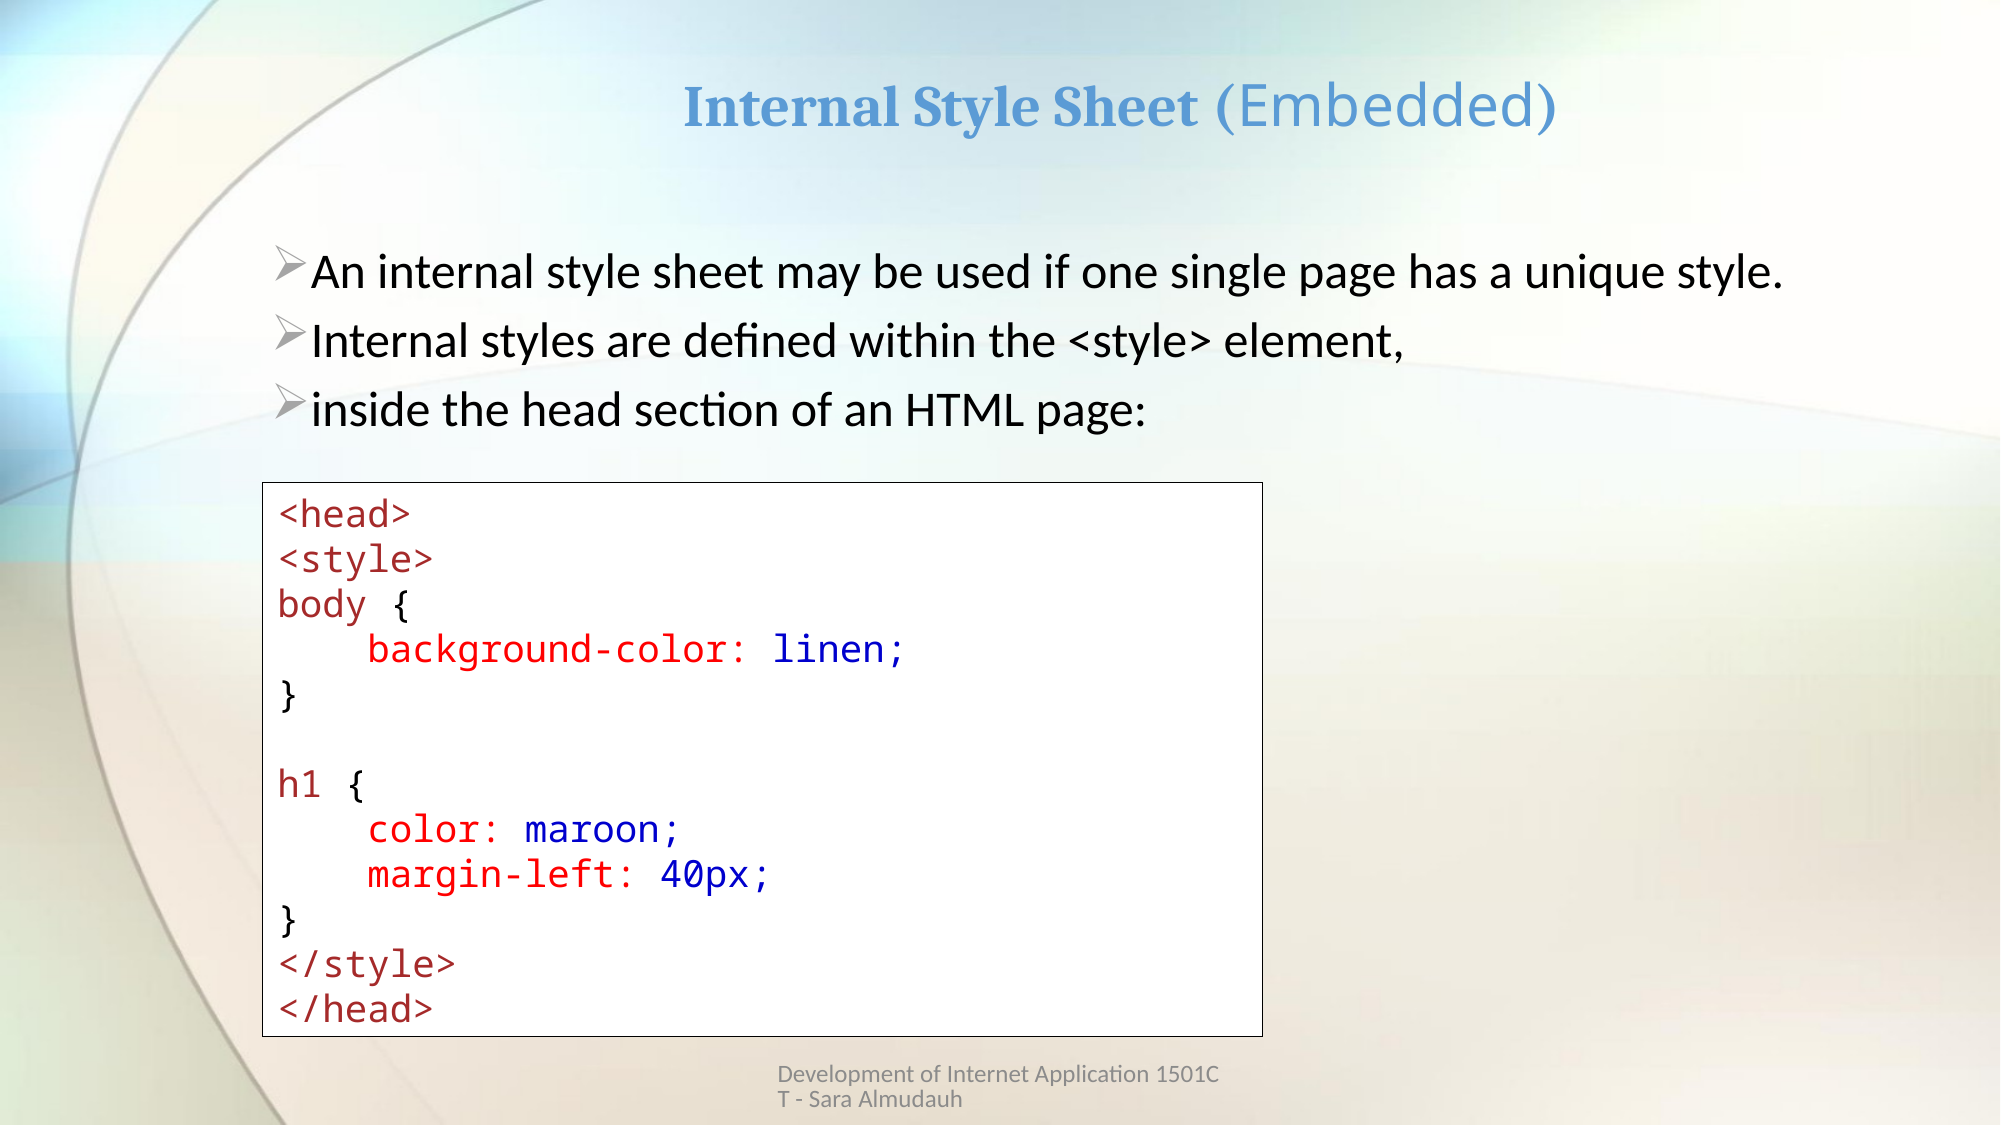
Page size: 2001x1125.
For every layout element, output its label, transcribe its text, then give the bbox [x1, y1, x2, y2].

title Internal Style Sheet (Embedded) [381, 59, 1863, 146]
footer Development of Internet Application 1501CT - Sara Almudauh [762, 1042, 1238, 1103]
picture [0, 0, 2001, 1125]
text_box <head> <style> body { background-color: linen; } h1 { color: maroon; margin-left: 40px; } </style> </head> [262, 482, 1263, 1037]
list An internal style sheet may be used if one single page has a unique style. Internal styles are defined within the <style> element, inside the head section of an HTML page: [256, 238, 1863, 952]
